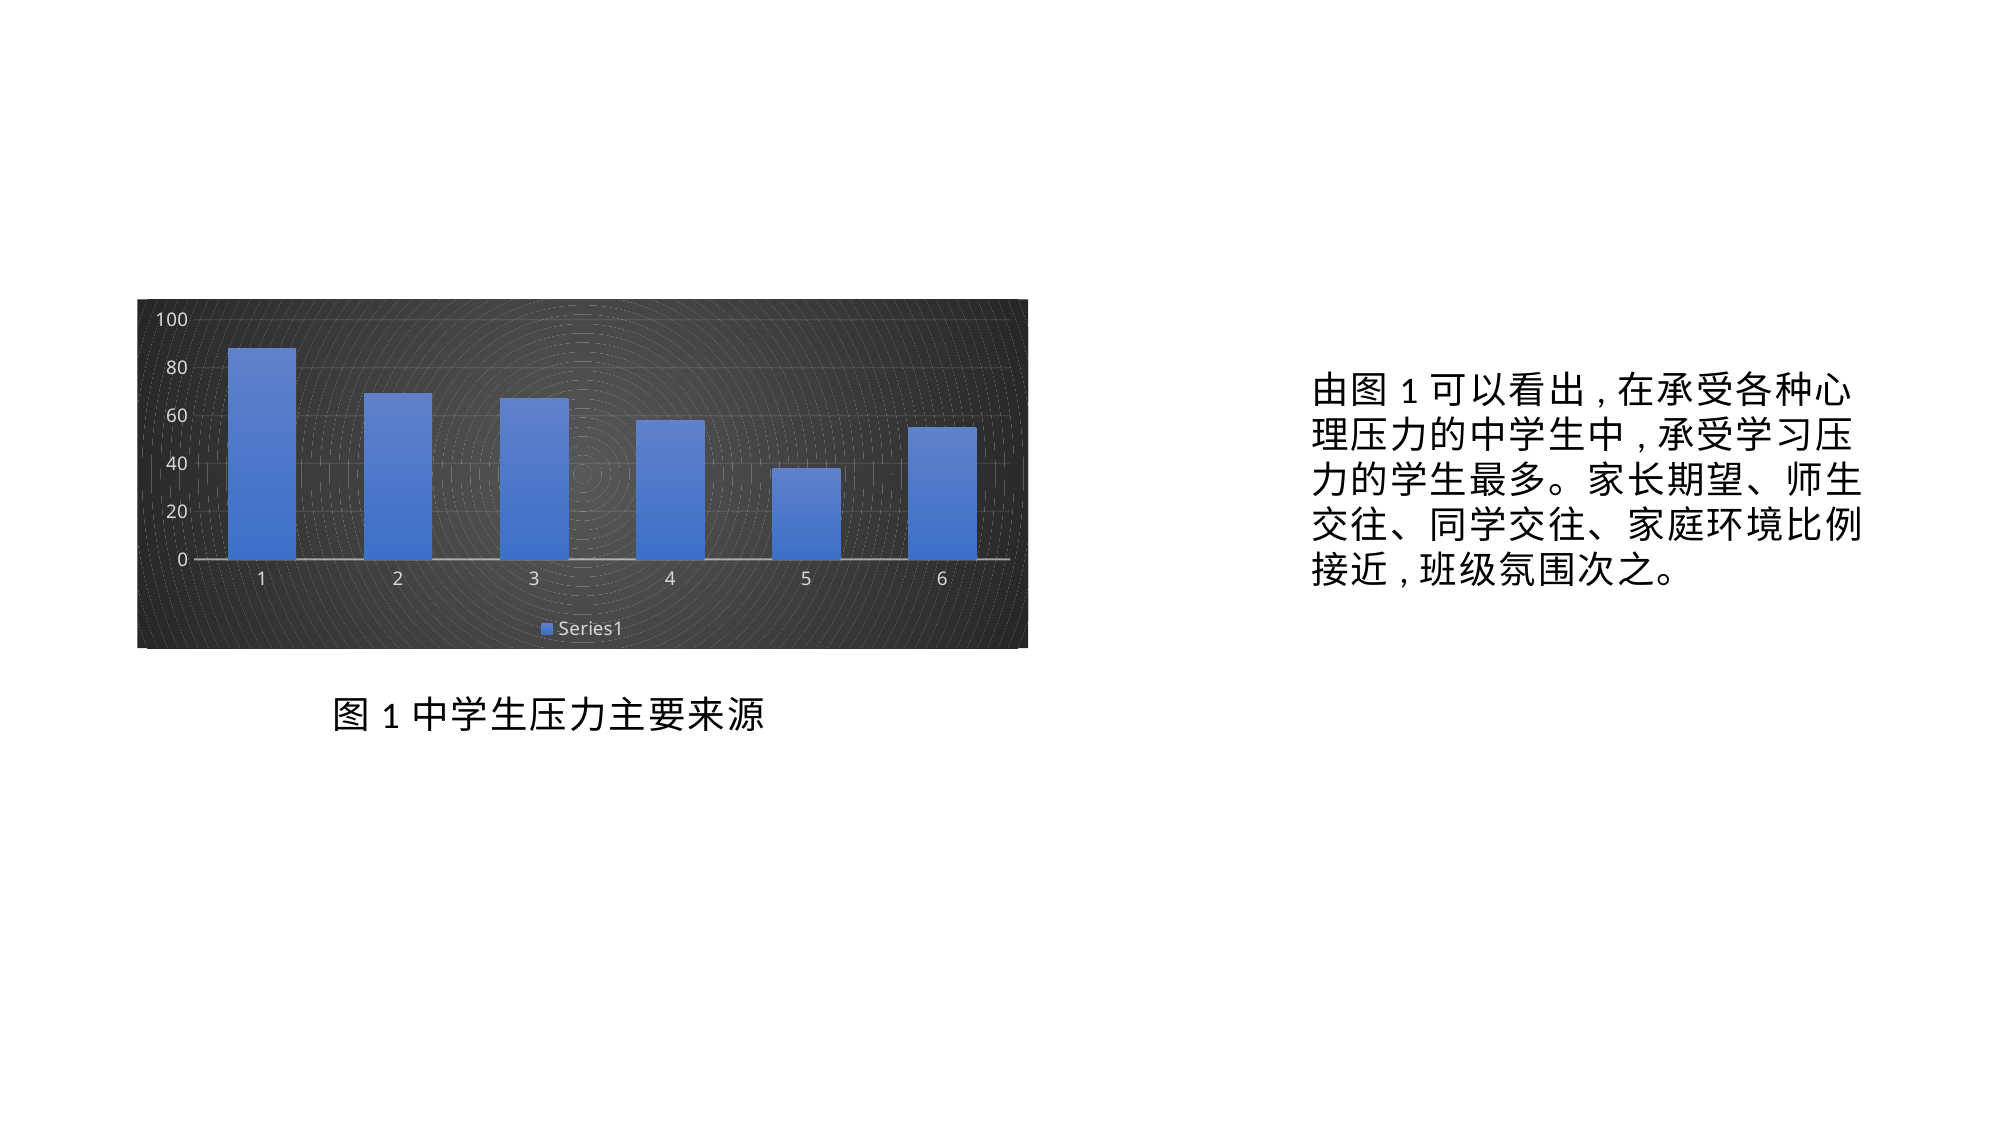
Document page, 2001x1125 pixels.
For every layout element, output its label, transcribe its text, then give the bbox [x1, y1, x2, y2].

chart [137, 299, 1029, 649]
text_box 由图1可以看出,在承受各种心理压力的中学生中,承受学习压力的学生最多。家长期望、师生交往、同学交往、家庭环境比例接近,班级氛围次之。 [1296, 358, 1892, 599]
text_box 图1中学生压力主要来源 [317, 683, 780, 789]
